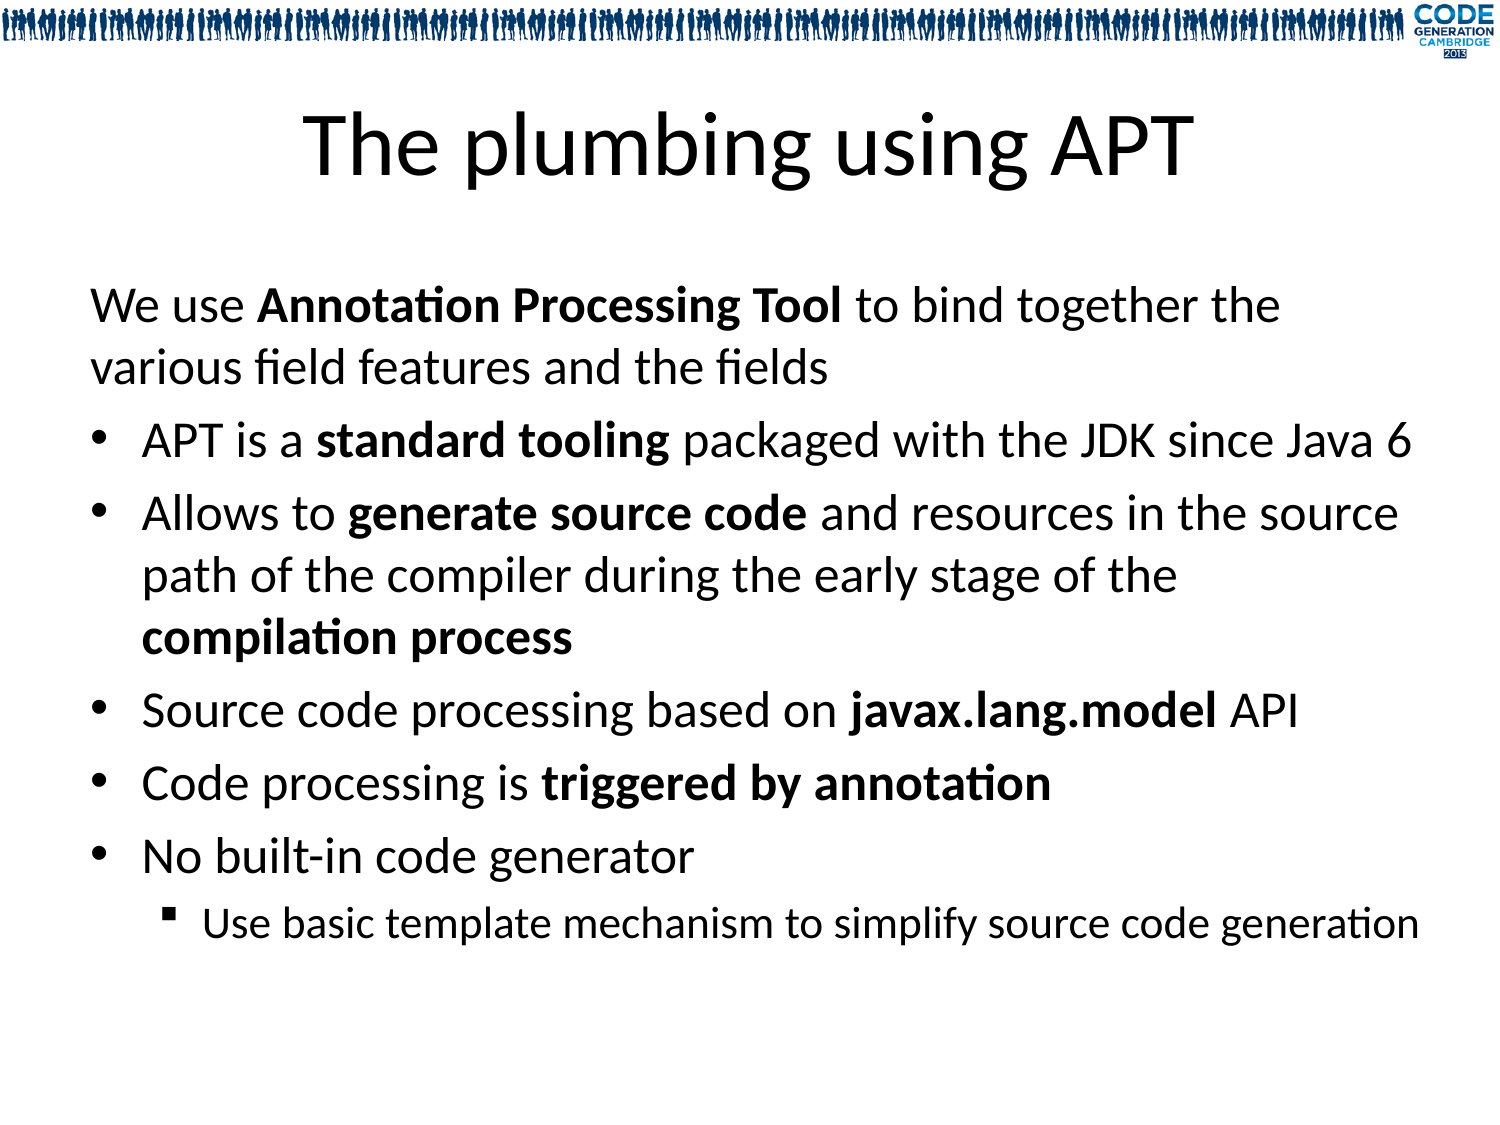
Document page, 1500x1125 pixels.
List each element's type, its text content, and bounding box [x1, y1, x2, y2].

title The plumbing using APT [75, 45, 1425, 233]
list We use Annotation Processing Tool to bind together the various field features and the fields APT is a standard tooling packaged with the JDK since Java 6 Allows to generate source code and resources in the source path of the compiler during the early stage of the compilation process Source code processing based on javax.lang.model API Code processing is triggered by annotation No built-in code generator Use basic template mechanism to simplify source code generation [75, 262, 1450, 1005]
picture [0, 0, 1500, 75]
